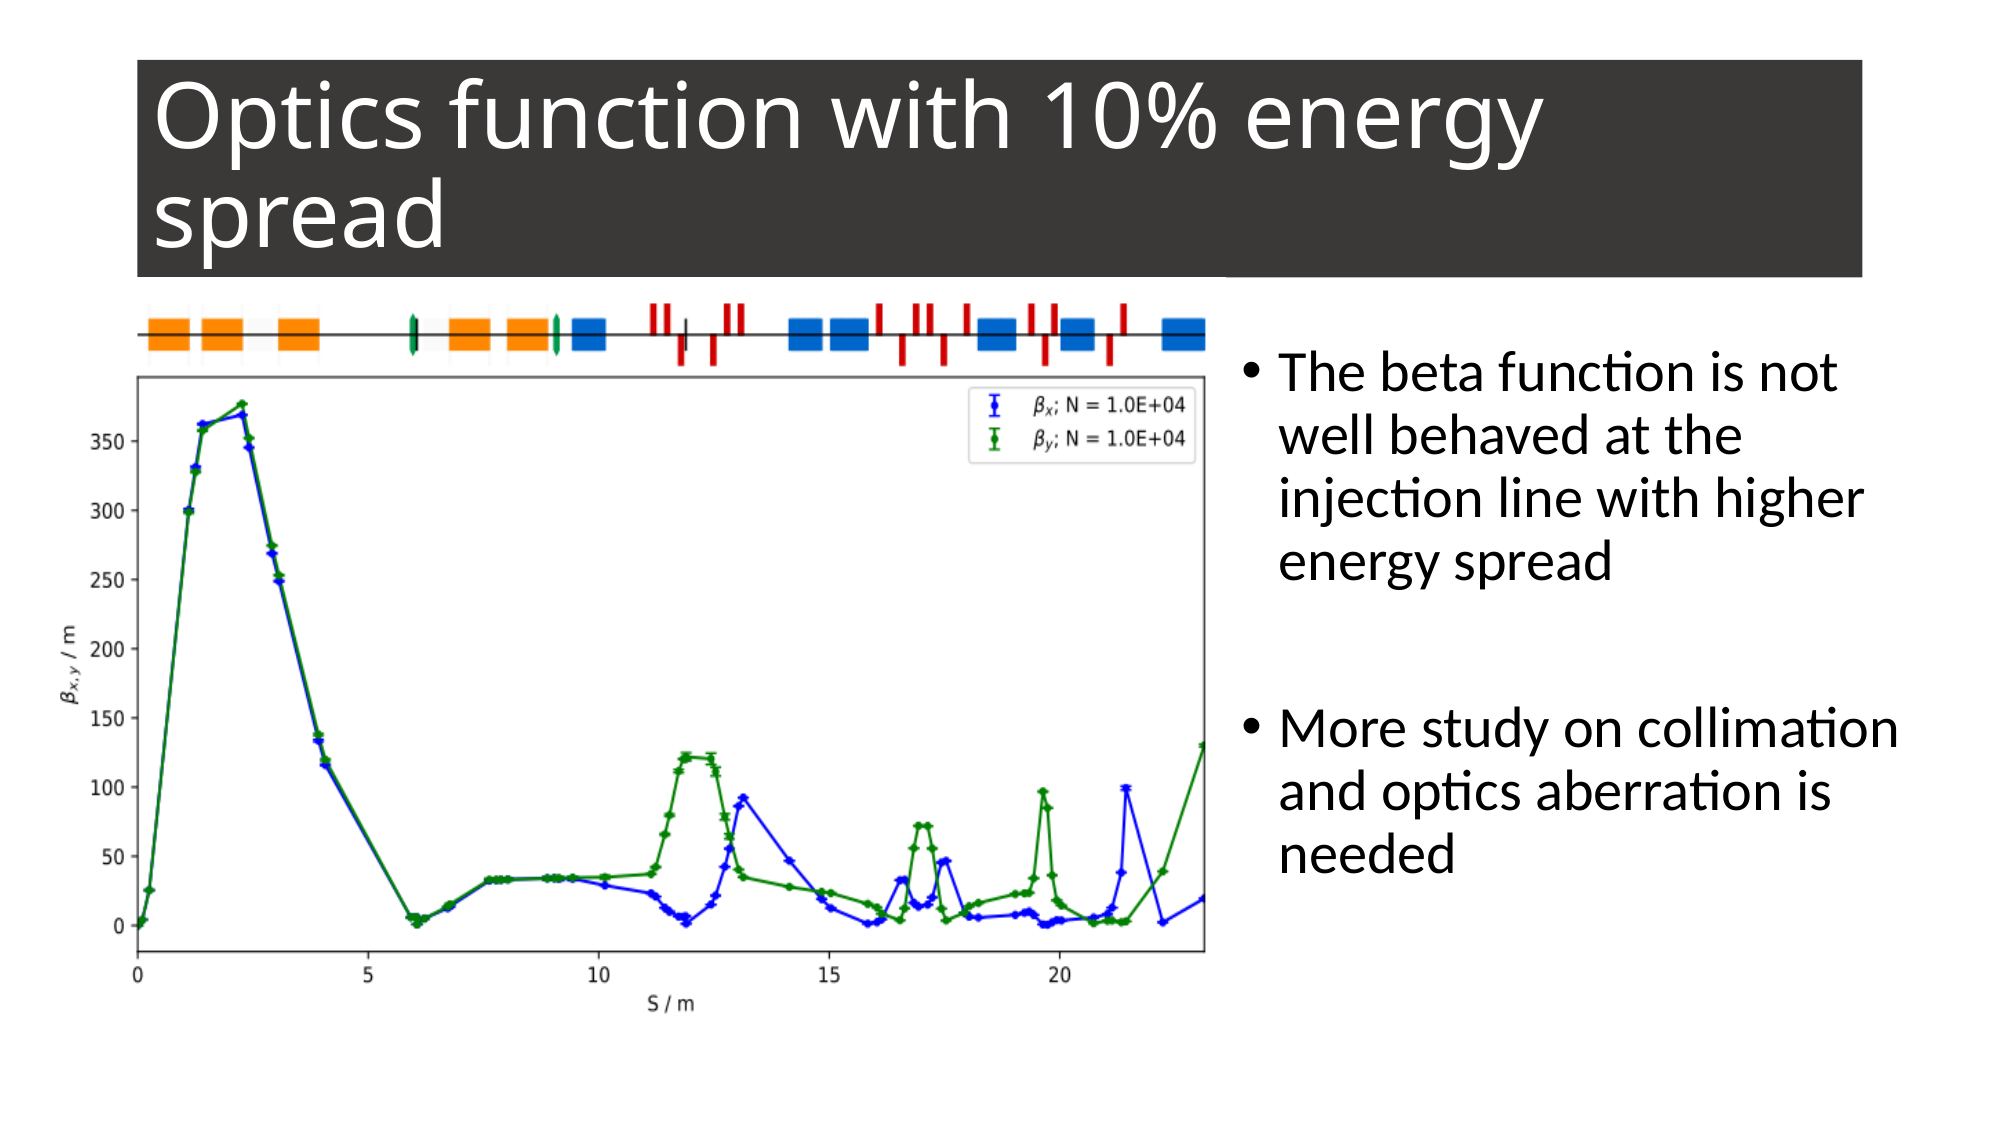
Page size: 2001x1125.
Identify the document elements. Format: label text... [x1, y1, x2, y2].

title Optics function with 10% energy spread [137, 59, 1863, 278]
picture [37, 277, 1227, 1028]
list The beta function is not well behaved at the injection line with higher energy spread More study on collimation and optics aberration is needed [1227, 333, 1963, 972]
